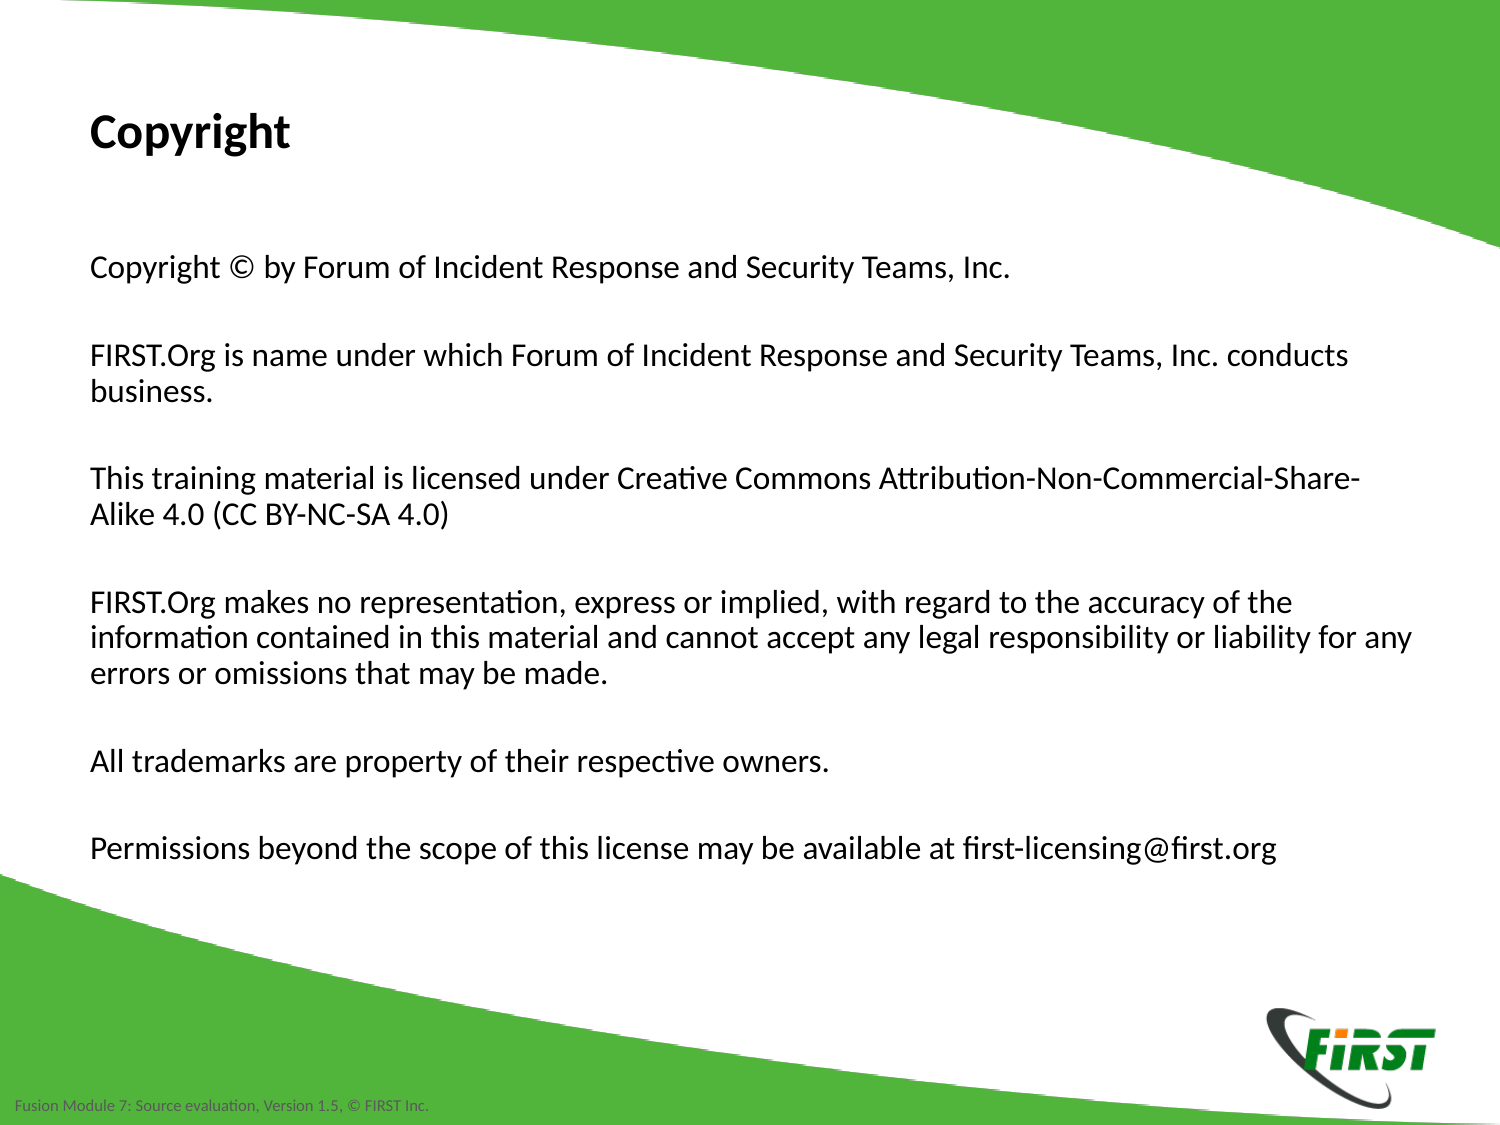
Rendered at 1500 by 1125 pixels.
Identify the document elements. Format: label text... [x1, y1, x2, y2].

picture [0, 0, 1500, 1125]
title Copyright [75, 59, 1436, 205]
list Copyright © by Forum of Incident Response and Security Teams, Inc. FIRST.Org is name under which Forum of Incident Response and Security Teams, Inc. conducts business. This training material is licensed under Creative Commons Attribution-Non-Commercial-Share-Alike 4.0 (CC BY-NC-SA 4.0) FIRST.Org makes no representation, express or implied, with regard to the accuracy of the information contained in this material and cannot accept any legal responsibility or liability for any errors or omissions that may be made. All trademarks are property of their respective owners. Permissions beyond the scope of this license may be available at first-licensing@first.org [75, 242, 1436, 1015]
